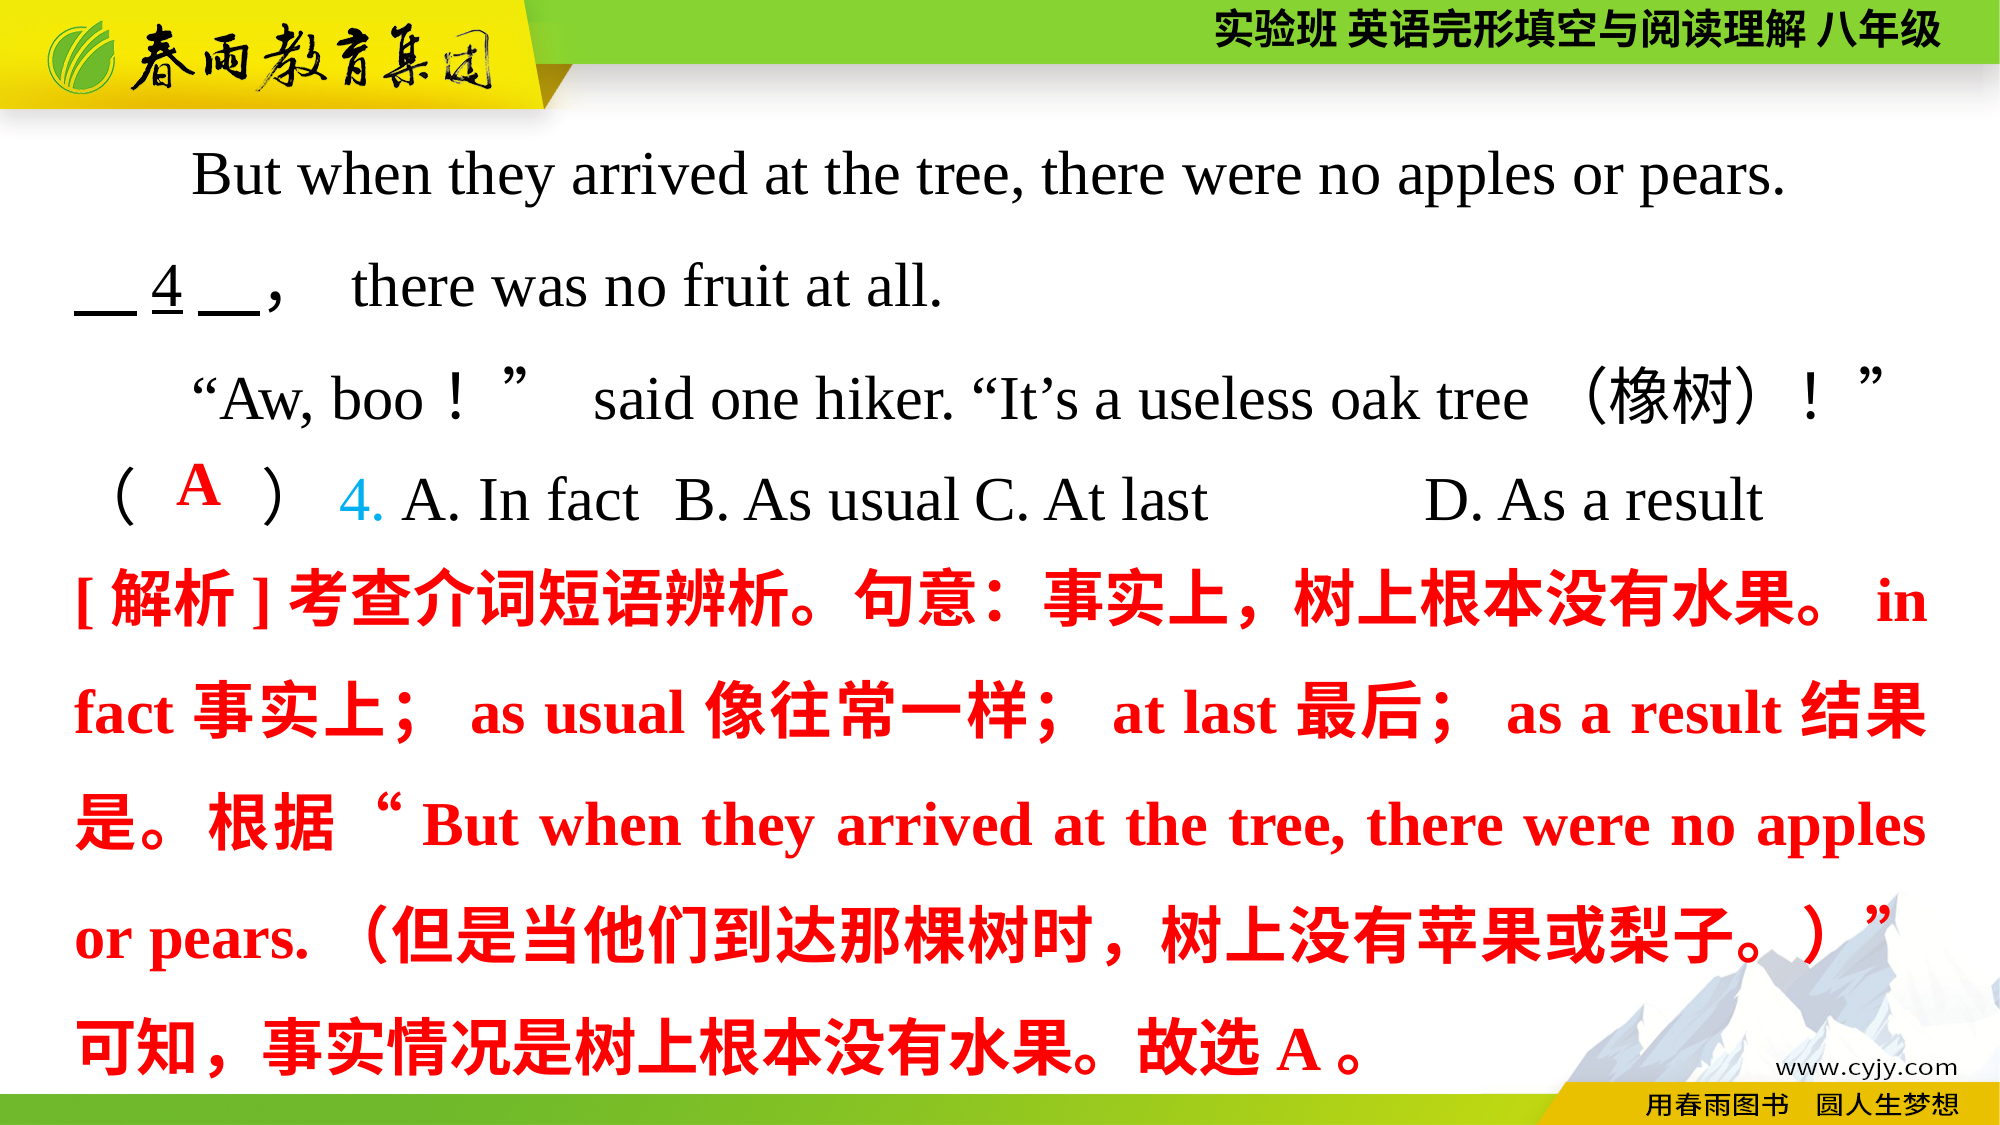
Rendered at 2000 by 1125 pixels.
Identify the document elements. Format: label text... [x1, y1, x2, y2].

text_box A [161, 435, 237, 513]
text_box （ ）4. A. In fact B. As usual C. At last D. As a result [59, 413, 1944, 513]
list But when they arrived at the tree, there were no apples or pears. 4 ， there was no fruit at all. “Aw, boo！” said one hiker. “It’s a useless oak tree（橡树）！” [59, 87, 1944, 413]
text_box [解析]考查介词短语辨析。句意：事实上，树上根本没有水果。in fact事实上；as usual像往常一样；at last最后；as a result结果是。根据“But when they arrived at the tree, there were no apples or pears.（但是当他们到达那棵树时，树上没有苹果或梨子。）”可知，事实情况是树上根本没有水果。故选A。 [59, 513, 1944, 1091]
picture [0, 0, 2000, 1125]
